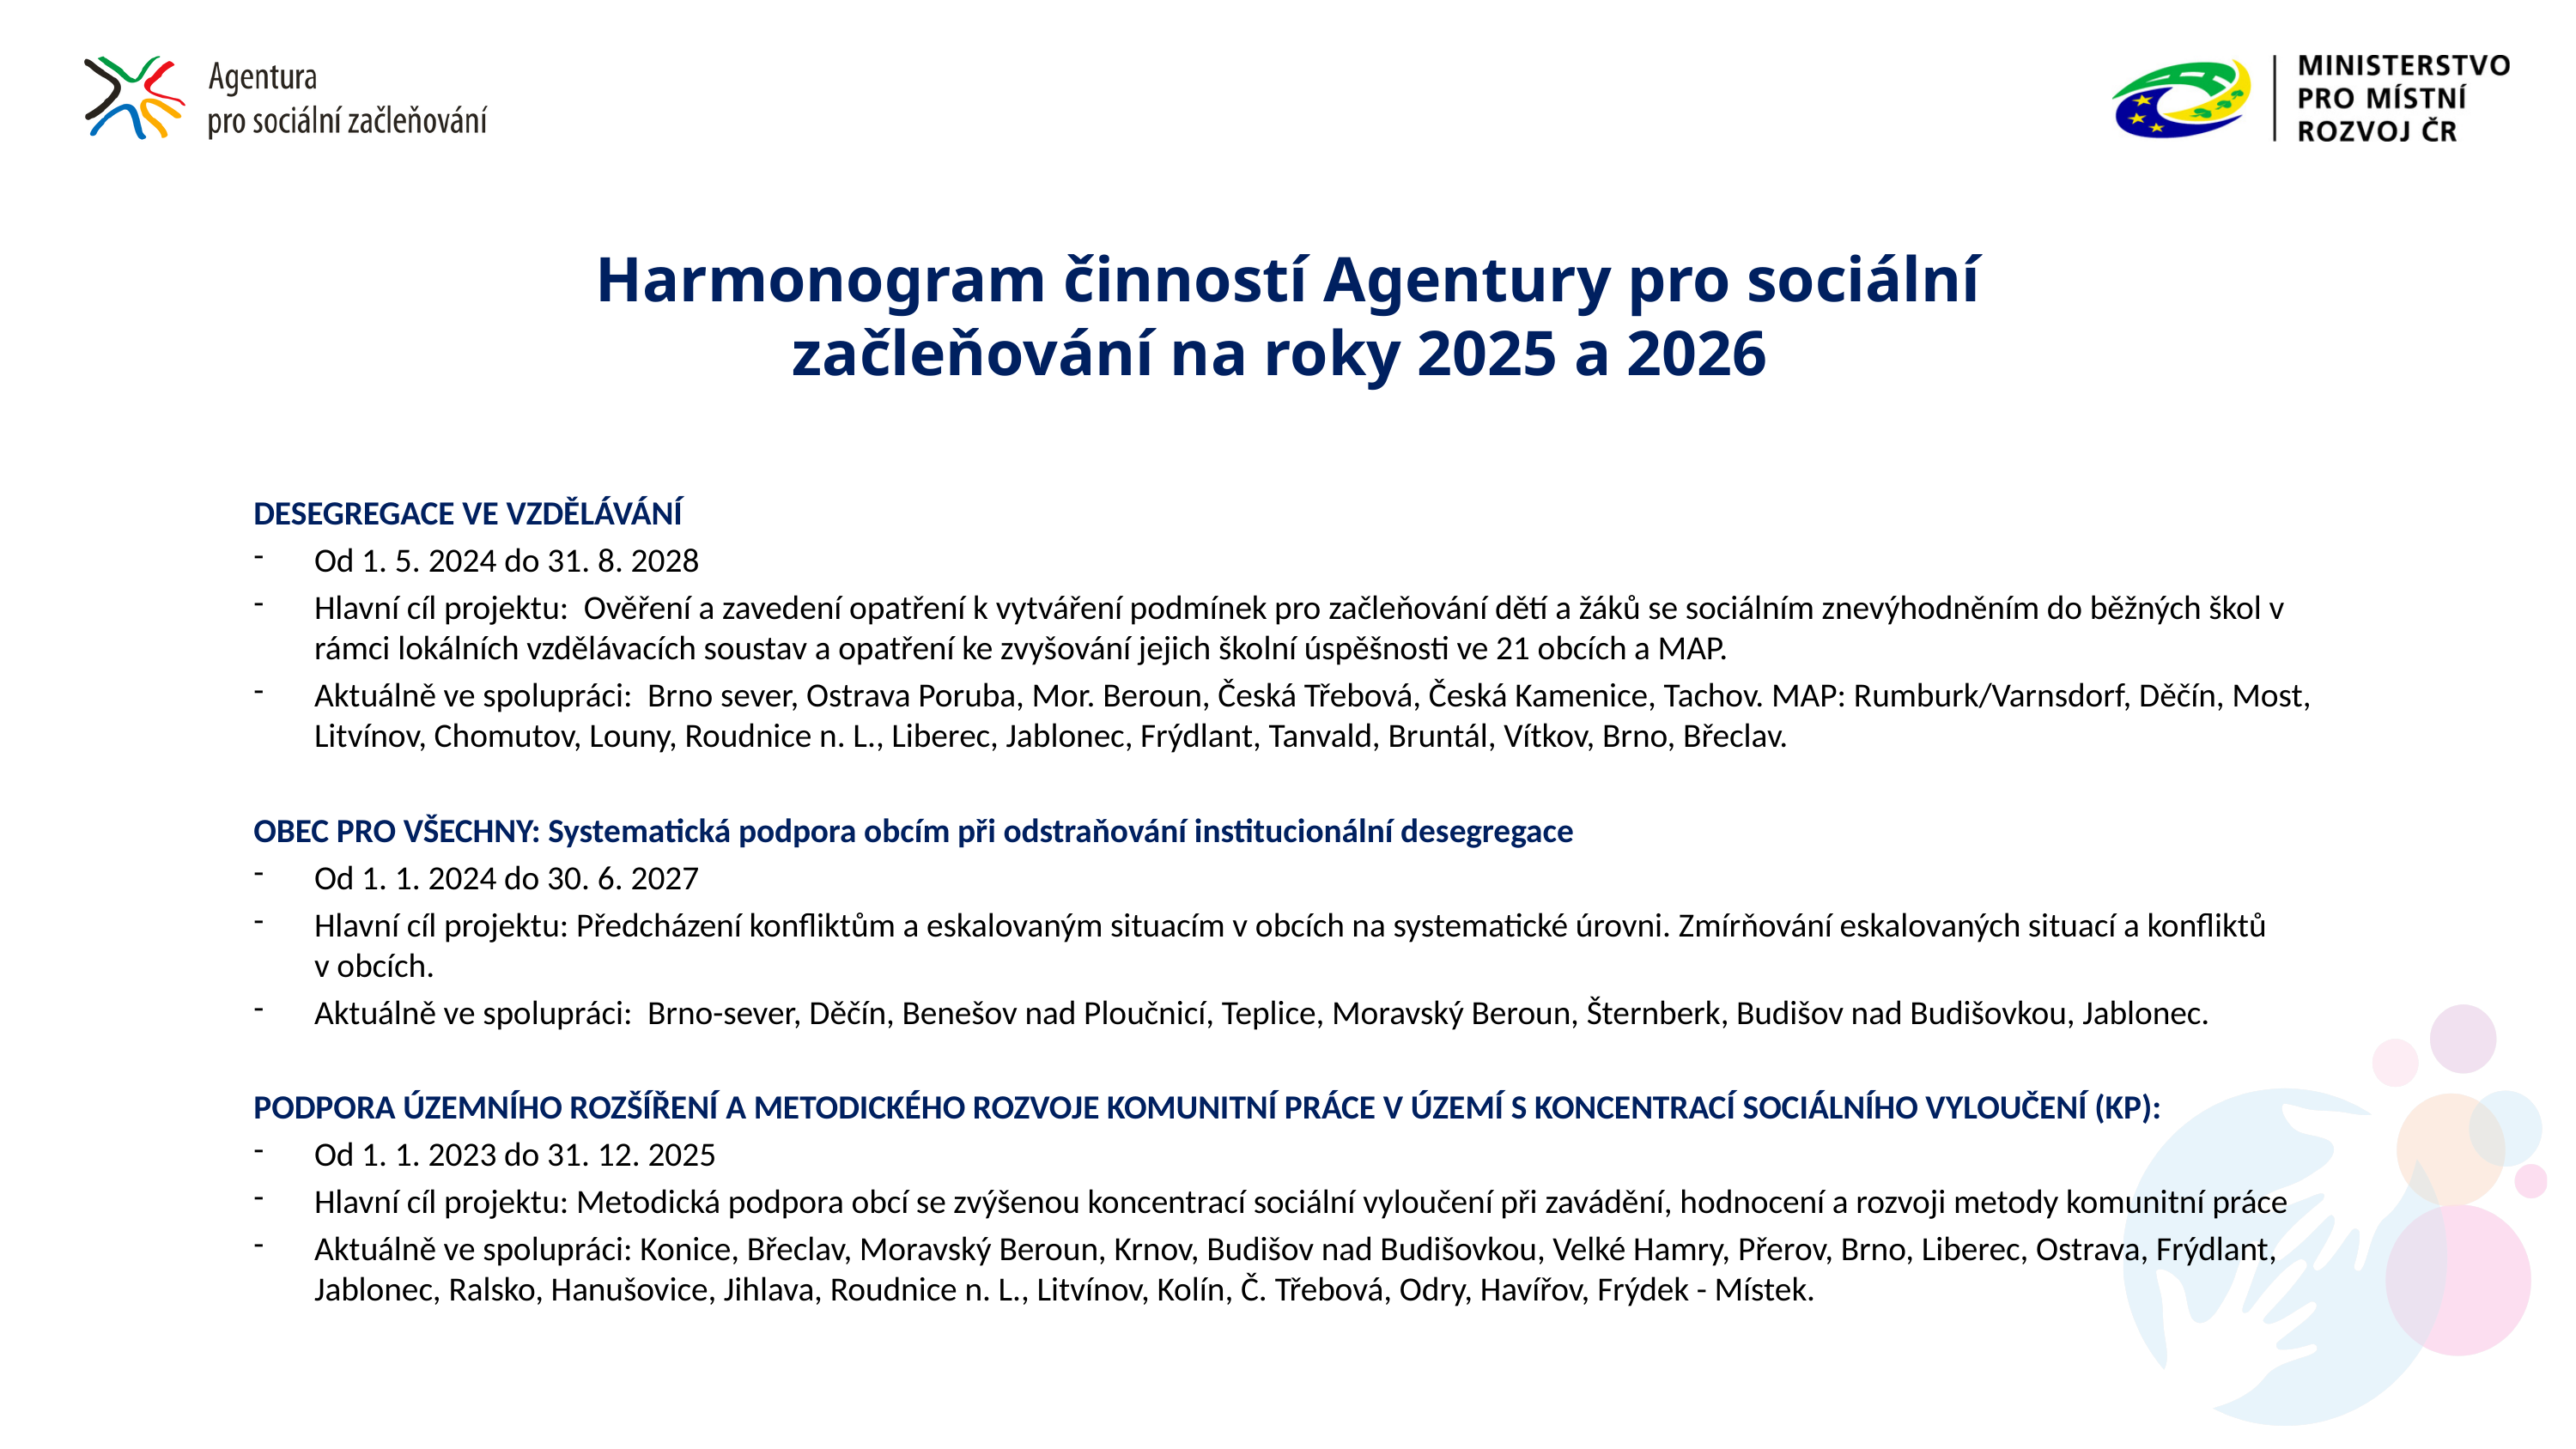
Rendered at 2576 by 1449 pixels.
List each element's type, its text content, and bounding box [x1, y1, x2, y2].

list DESEGREGACE VE VZDĚLÁVÁNÍ Od 1. 5. 2024 do 31. 8. 2028 Hlavní cíl projektu: Ověření a zavedení opatření k vytváření podmínek pro začleňování dětí a žáků se sociálním znevýhodněním do běžných škol v rámci lokálních vzdělávacích soustav a opatření ke zvyšování jejich školní úspěšnosti ve 21 obcích a MAP. Aktuálně ve spolupráci: Brno sever, Ostrava Poruba, Mor. Beroun, Česká Třebová, Česká Kamenice, Tachov. MAP: Rumburk/Varnsdorf, Děčín, Most, Litvínov, Chomutov, Louny, Roudnice n. L., Liberec, Jablonec, Frýdlant, Tanvald, Bruntál, Vítkov, Brno, Břeclav. OBEC PRO VŠECHNY: Systematická podpora obcím při odstraňování institucionální desegregace Od 1. 1. 2024 do 30. 6. 2027 Hlavní cíl projektu: Předcházení konfliktům a eskalovaným situacím v obcích na systematické úrovni. Zmírňování eskalovaných situací a konfliktů v obcích. Aktuálně ve spolupráci: Brno-sever, Děčín, Benešov nad Ploučnicí, Teplice, Moravský Beroun, Šternberk, Budišov nad Budišovkou, Jablonec. PODPORA ÚZEMNÍHO ROZŠÍŘENÍ A METODICKÉHO ROZVOJE KOMUNITNÍ PRÁCE V ÚZEMÍ S KONCENTRACÍ SOCIÁLNÍHO VYLOUČENÍ (KP): Od 1. 1. 2023 do 31. 12. 2025 Hlavní cíl projektu: Metodická podpora obcí se zvýšenou koncentrací sociální vyloučení při zavádění, hodnocení a rozvoji metody komunitní práce Aktuálně ve spolupráci: Konice, Břeclav, Moravský Beroun, Krnov, Budišov nad Budišovkou, Velké Hamry, Přerov, Brno, Liberec, Ostrava, Frýdlant, Jablonec, Ralsko, Hanušovice, Jihlava, Roudnice n. L., Litvínov, Kolín, Č. Třebová, Odry, Havířov, Frýdek - Místek. [240, 484, 2336, 1330]
picture [2111, 55, 2510, 142]
picture [66, 38, 505, 159]
title Harmonogram činností Agentury pro sociální začleňování na roky 2025 a 2026 [448, 233, 2128, 395]
